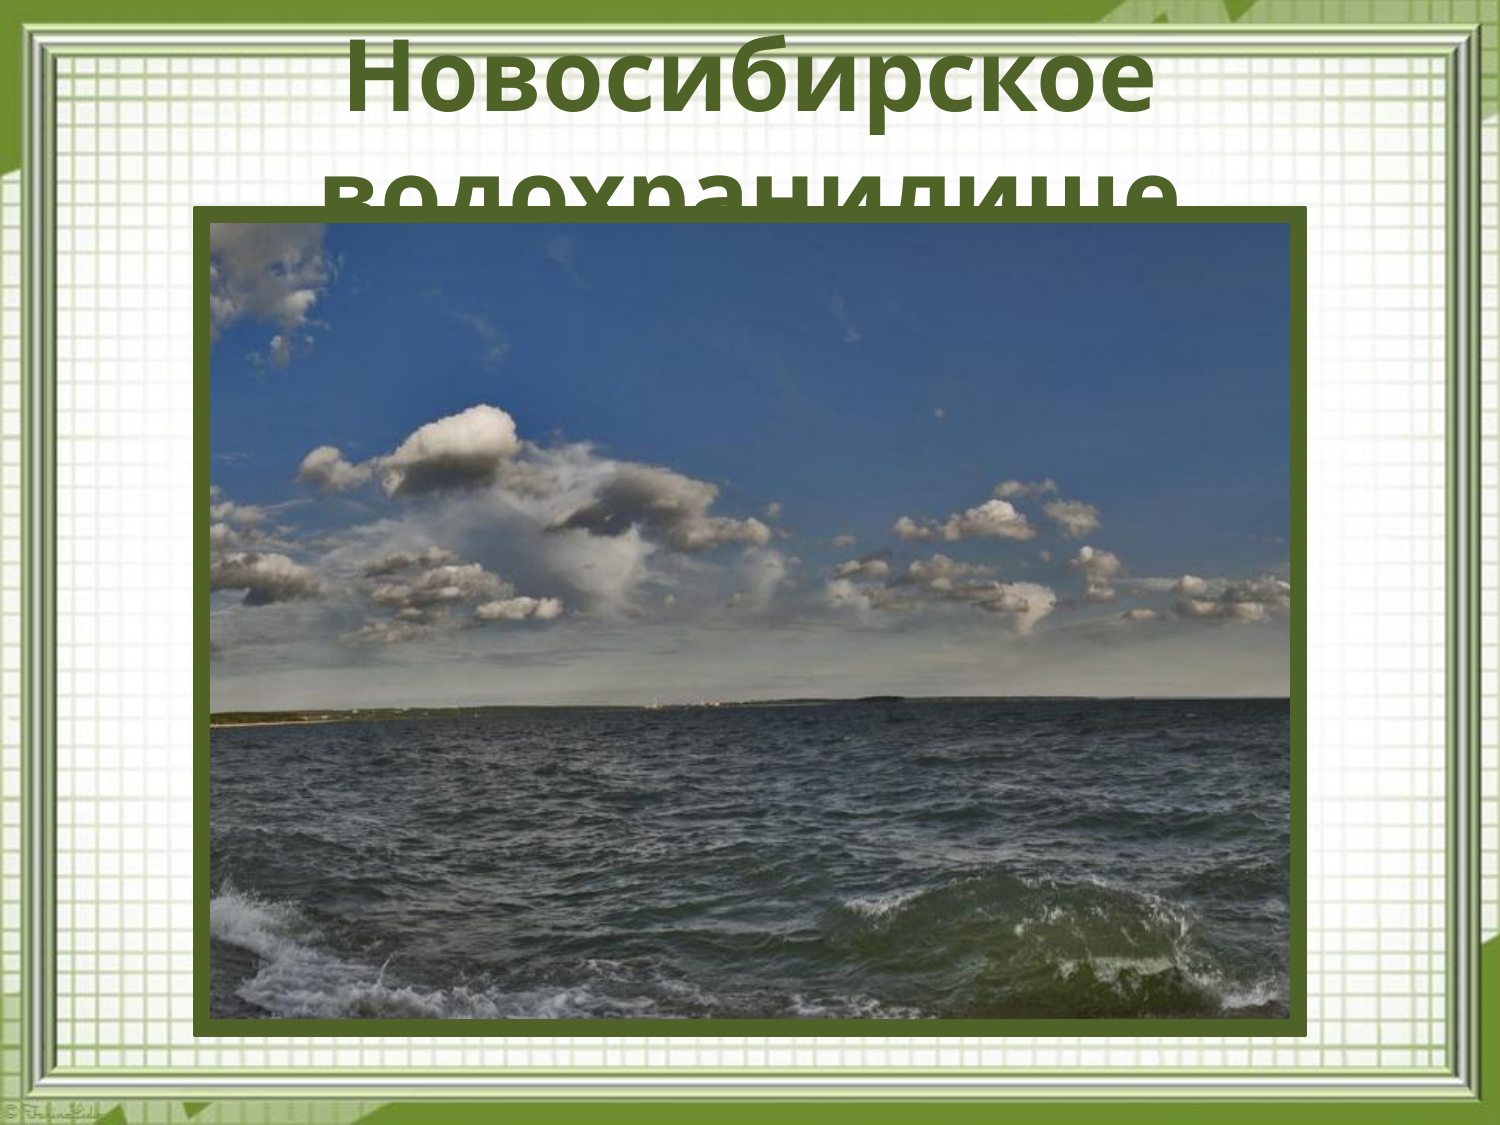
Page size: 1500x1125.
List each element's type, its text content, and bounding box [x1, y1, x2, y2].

picture [0, 0, 1500, 1125]
text_box [193, 206, 1307, 1037]
title Новосибирское водохранилище [75, 78, 1425, 185]
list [206, 219, 1292, 1024]
